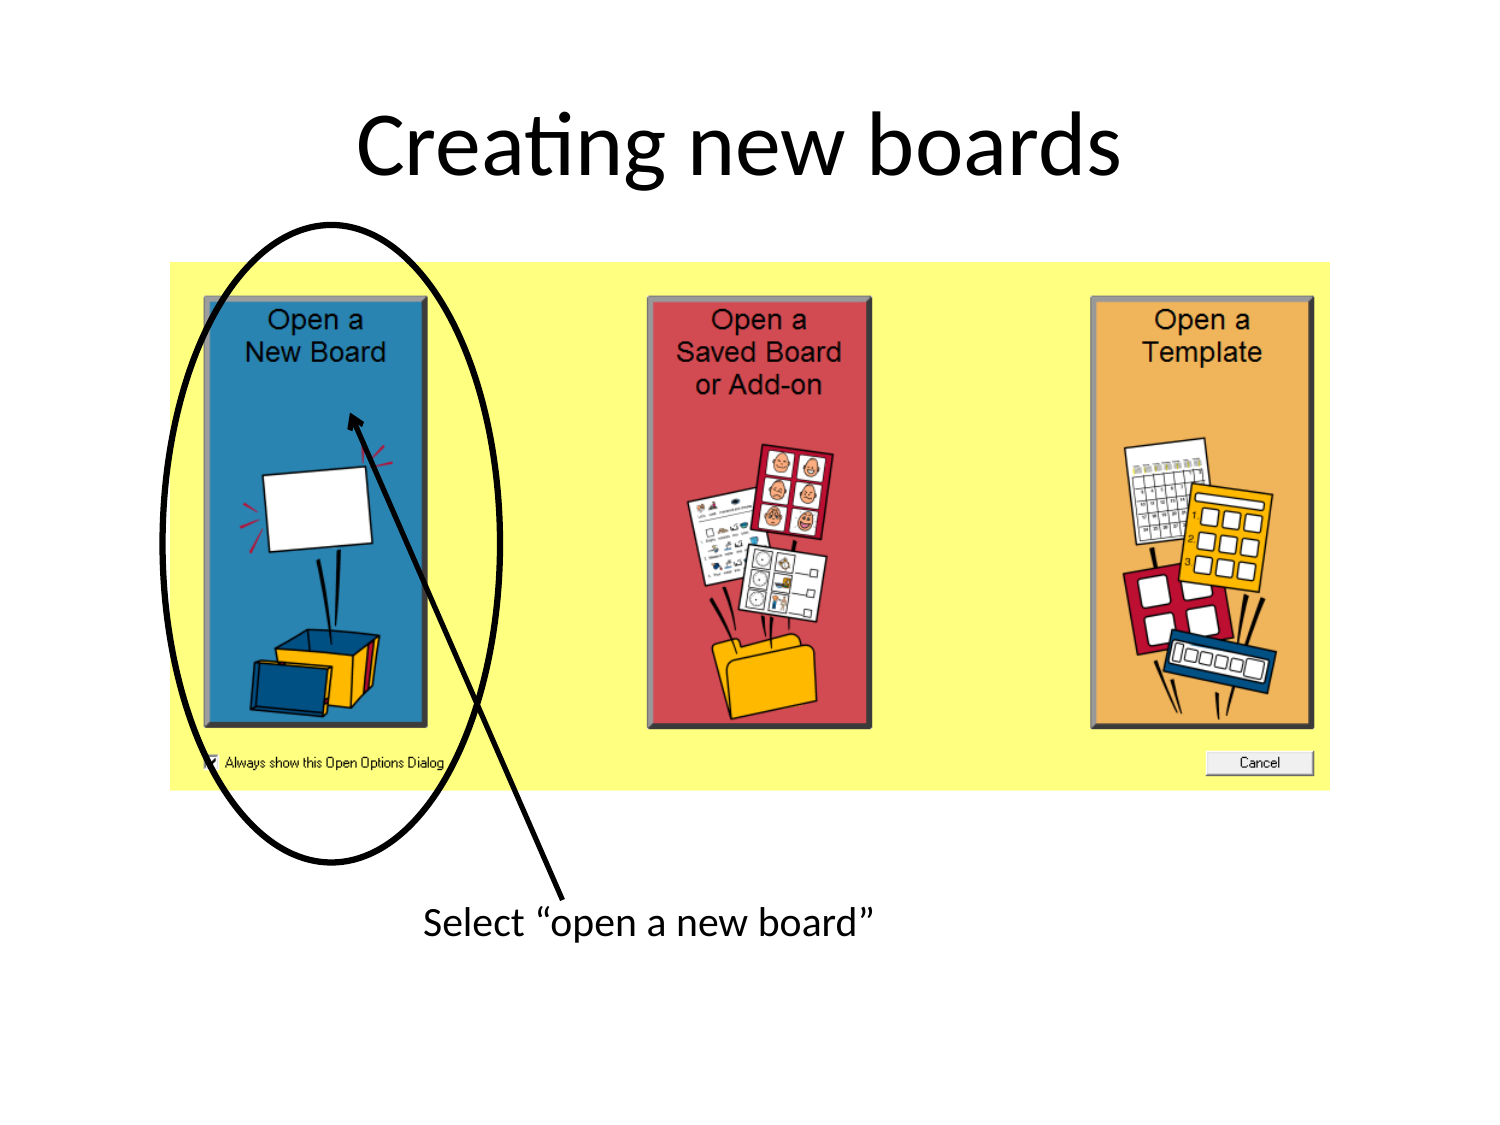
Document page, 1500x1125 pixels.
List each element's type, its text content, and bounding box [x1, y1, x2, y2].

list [170, 262, 1330, 1006]
text_box [254, 224, 409, 260]
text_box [212, 549, 701, 763]
title Creating new boards [75, 45, 1425, 233]
